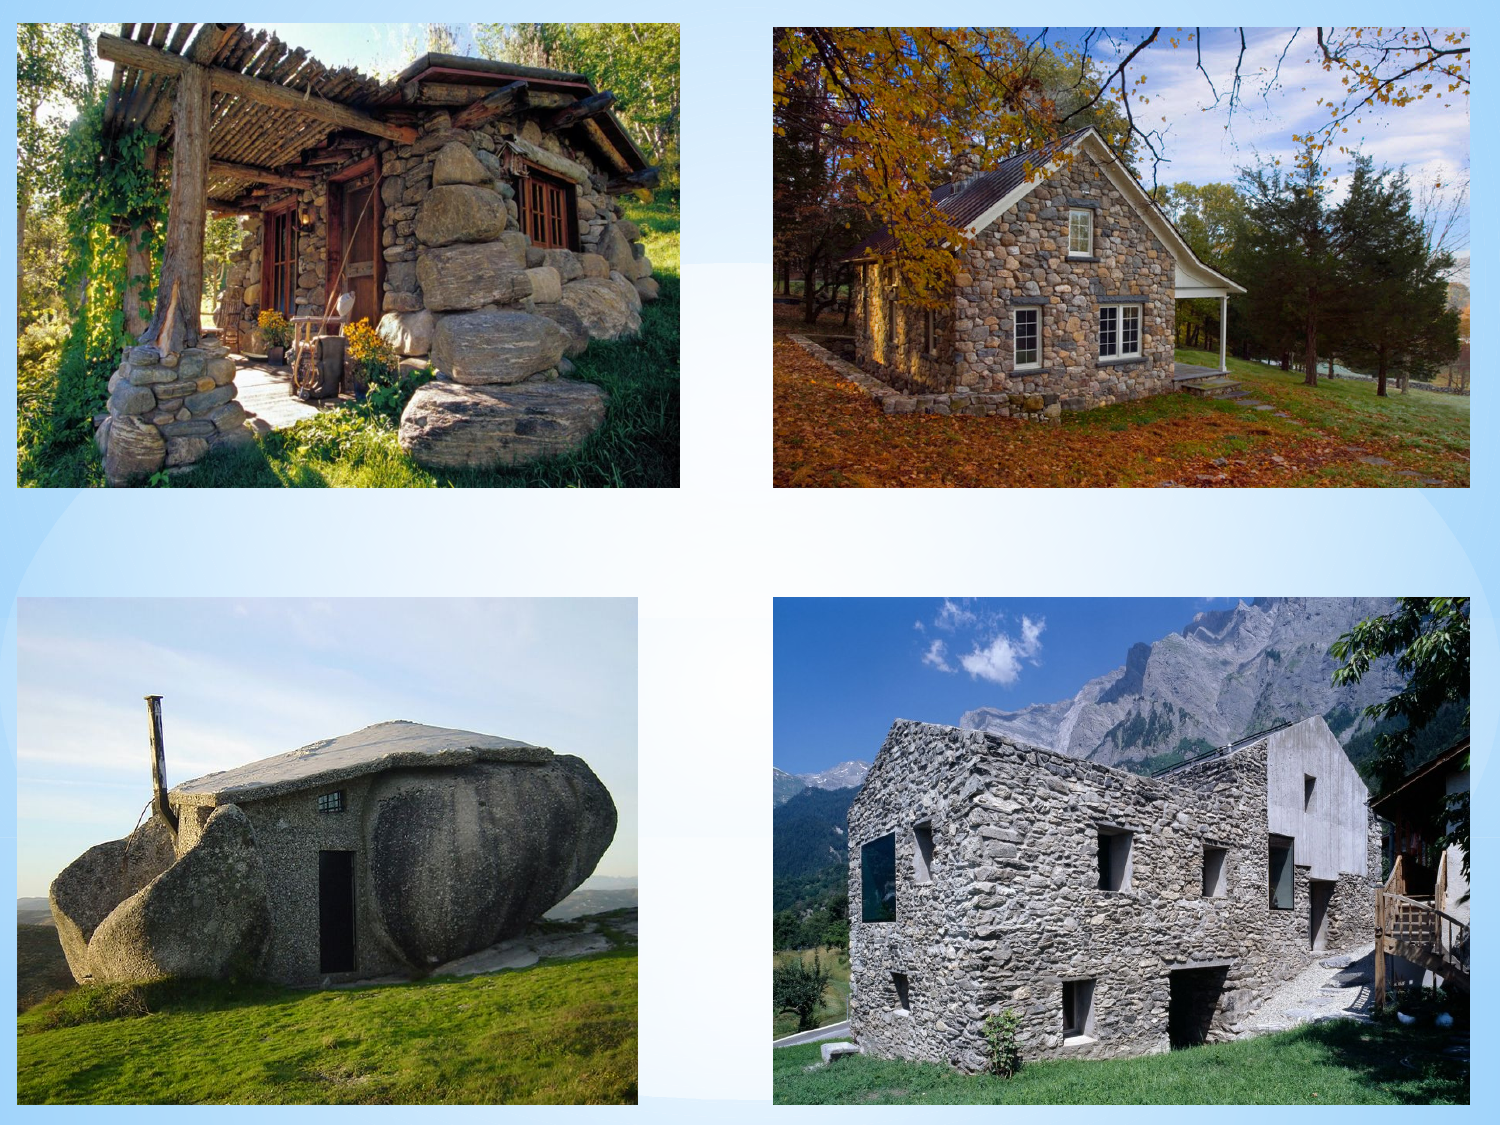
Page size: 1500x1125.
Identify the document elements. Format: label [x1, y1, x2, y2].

picture [17, 597, 638, 1105]
picture [17, 23, 680, 488]
picture [773, 26, 1471, 488]
picture [773, 597, 1471, 1105]
